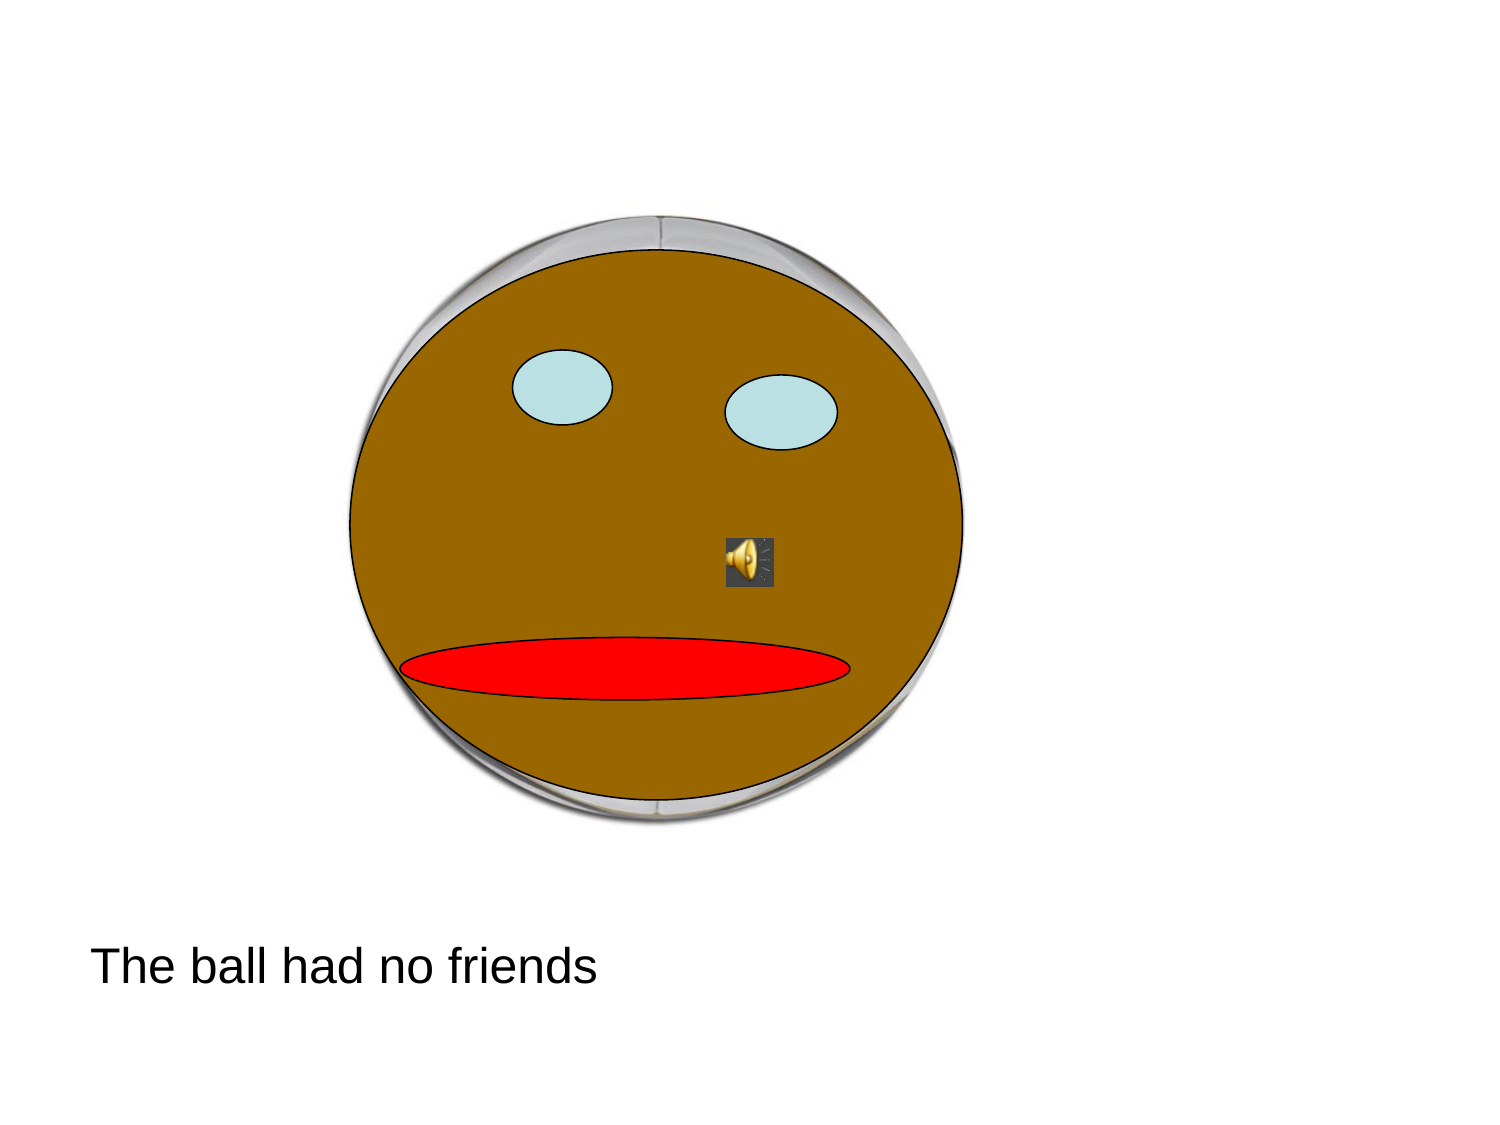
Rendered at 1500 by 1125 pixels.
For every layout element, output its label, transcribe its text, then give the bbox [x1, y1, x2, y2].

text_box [324, 187, 988, 851]
picture [724, 537, 776, 588]
list The ball had no friends [74, 937, 738, 1006]
